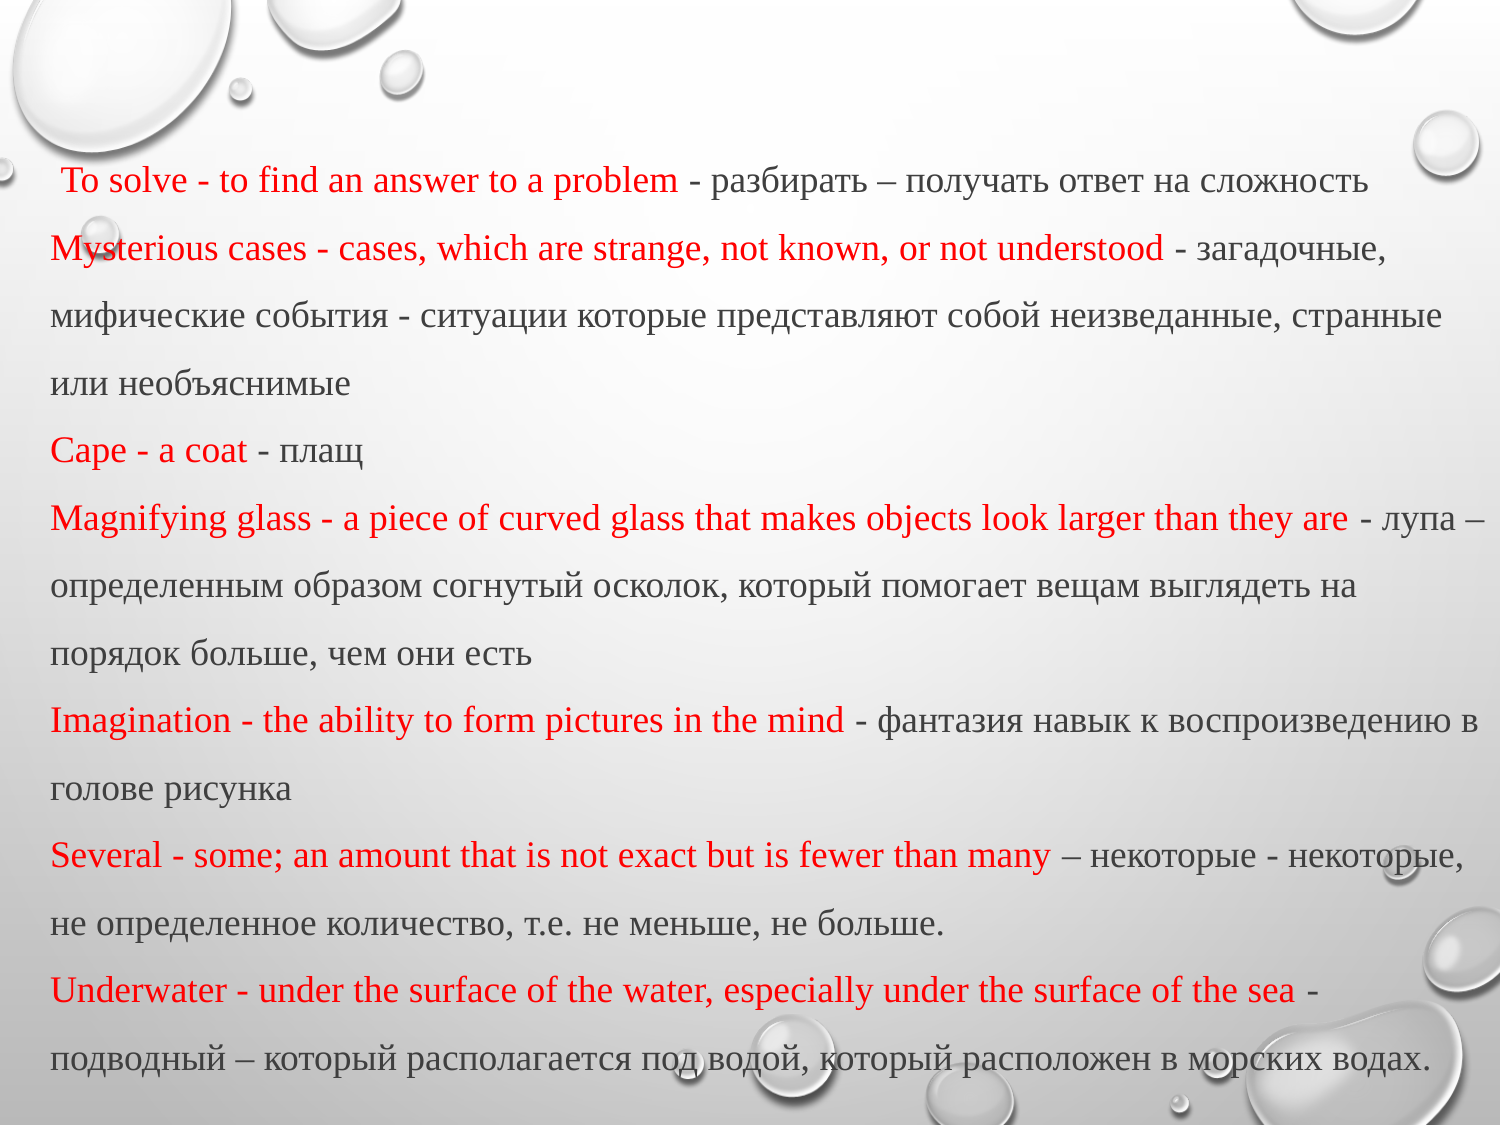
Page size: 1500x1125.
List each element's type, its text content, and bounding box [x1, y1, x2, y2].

picture [0, 0, 1500, 1125]
text_box То solve - to find an answer to a problem - разбирать – получать ответ на сложность Mysterious cases - cases, which are strange, not known, or not understood - загадочные, мифические события - ситуации которые представляют собой неизведанные, странные или необъяснимые Саре - a coat - плащ Magnifying glass - a piece of curved glass that makes objects look larger than they are - лупа – определенным образом согнутый осколок, который помогает вещам выглядеть на порядок больше, чем они есть Imagination - the ability to form pictures in the mind - фантазия навык к воспроизведению в голове рисунка Several - some; an amount that is not exact but is fewer than many – некоторые - некоторые, не определенное количество, т.е. не меньше, не больше. Underwater - under the surface of the water, especially under the surface of the sea - подводный – который располагается под водой, который расположен в морских водах. [35, 125, 1500, 1125]
